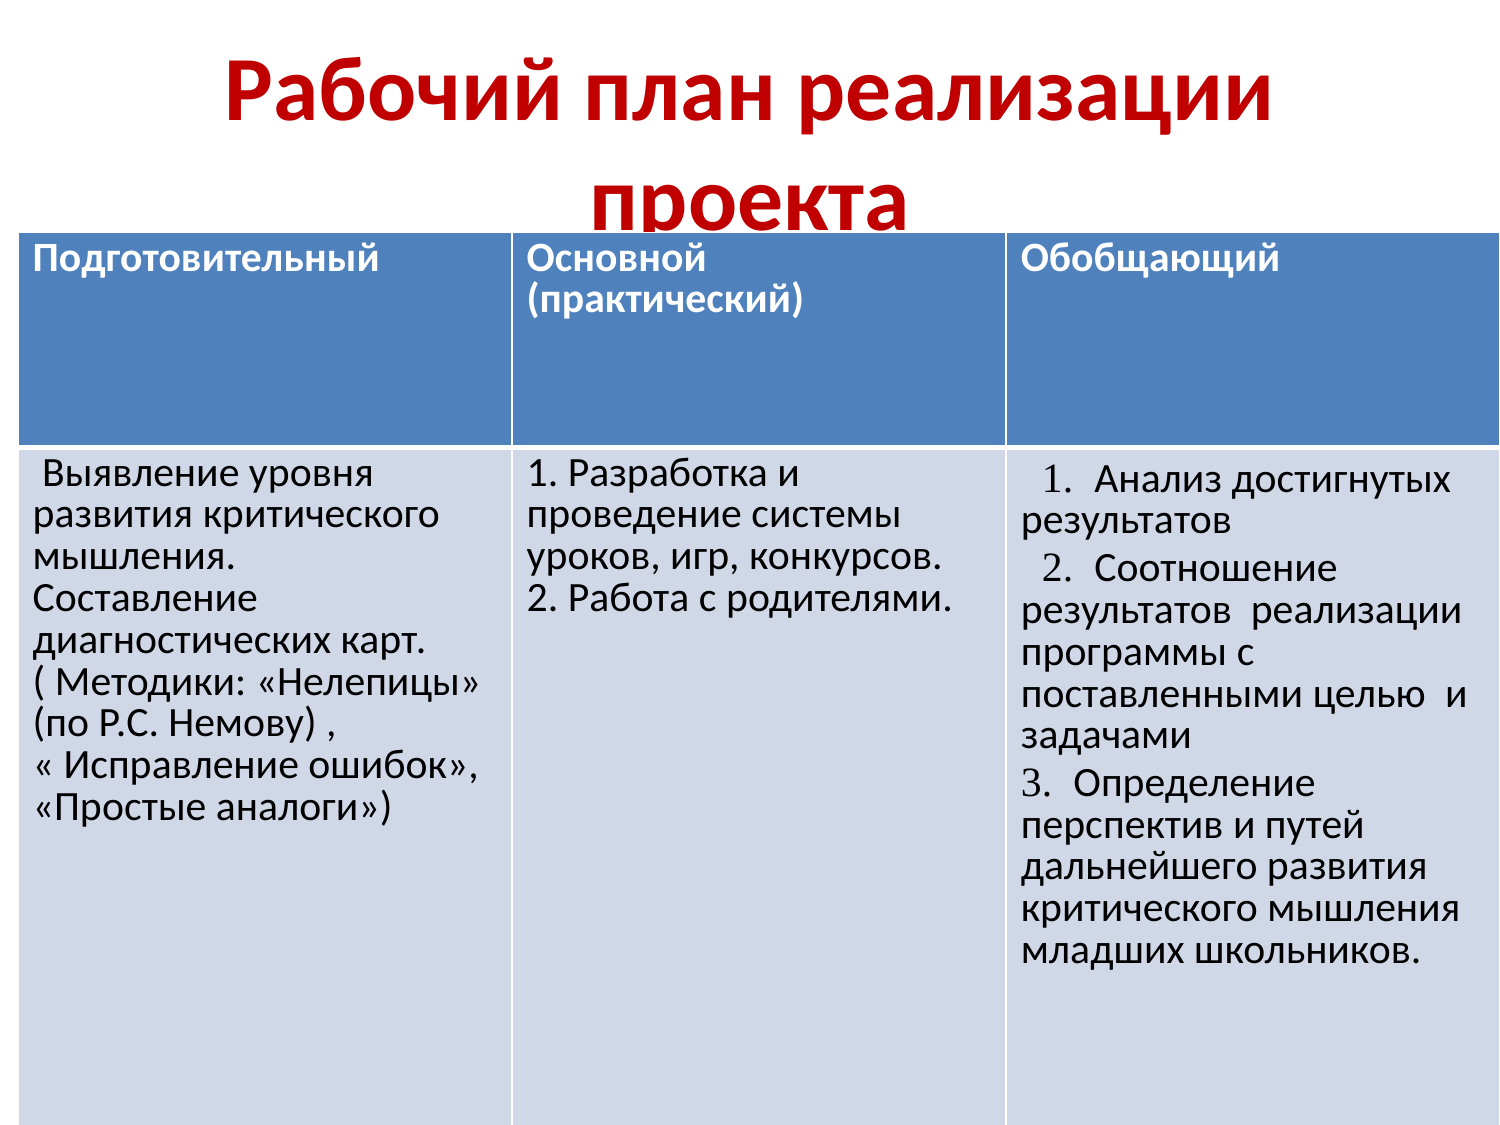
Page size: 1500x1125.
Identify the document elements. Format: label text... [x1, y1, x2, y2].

table_cell 1. Анализ достигнутых результатов 2. Соотношение результатов реализации программы с поставленными целью и задачами 3. Определение перспектив и путей дальнейшего развития критического мышления младших школьников. [1007, 450, 1499, 1125]
table_cell Выявление уровня развития критического мышления. Составление диагностических карт. ( Методики: «Нелепицы» (по Р.С. Немову) , « Исправление ошибок», «Простые аналоги») [19, 450, 511, 1125]
table_header Основной (практический) [513, 233, 1005, 445]
table_cell 1. Разработка и проведение системы уроков, игр, конкурсов. 2. Работа с родителями. [513, 450, 1005, 1125]
table_header Подготовительный [19, 233, 511, 445]
title Рабочий план реализации проекта [75, 45, 1425, 232]
table_header Обобщающий [1007, 233, 1499, 445]
